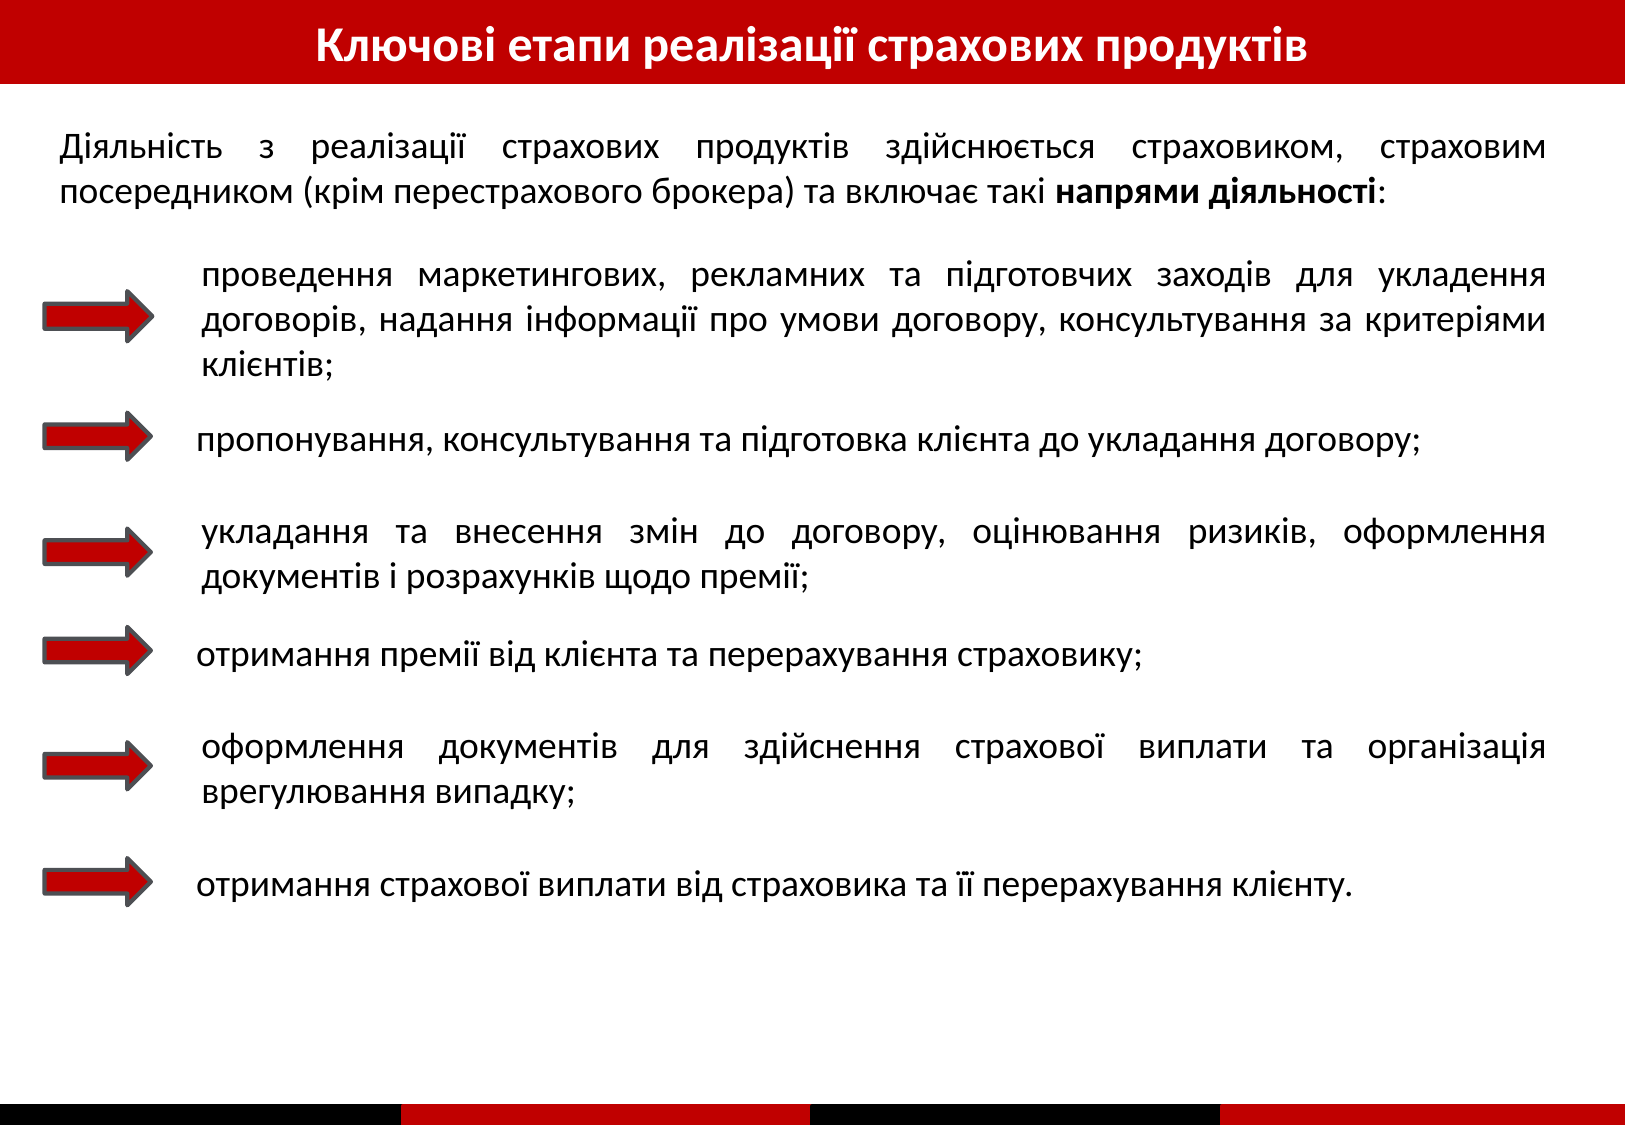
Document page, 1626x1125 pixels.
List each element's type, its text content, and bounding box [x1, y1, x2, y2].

text_box проведення маркетингових, рекламних та підготовчих заходів для укладення договорів, надання інформації про умови договору, консультування за критеріями клієнтів; [186, 241, 1563, 392]
text_box пропонування, консультування та підготовка клієнта до укладання договору; [181, 406, 1558, 467]
text_box [42, 624, 153, 677]
text_box укладання та внесення змін до договору, оцінювання ризиків, оформлення документів і розрахунків щодо премії; [186, 499, 1563, 604]
text_box [42, 526, 153, 578]
text_box оформлення документів для здійснення страхової виплати та організація врегулювання випадку; [186, 713, 1563, 819]
text_box [810, 1104, 1220, 1125]
text_box [42, 289, 155, 344]
text_box [42, 856, 153, 908]
text_box отримання страхової виплати від страховика та її перерахування клієнту. [181, 851, 1558, 912]
text_box отримання премії від клієнта та перерахування страховику; [181, 621, 1558, 681]
text_box Ключові етапи реалізації страхових продуктів [0, 0, 1625, 84]
text_box [401, 1104, 810, 1125]
text_box [1220, 1104, 1625, 1125]
text_box Діяльність з реалізації страхових продуктів здійснюється страховиком, страховим посередником (крім перестрахового брокера) та включає такі напрями діяльності: [44, 113, 1563, 264]
text_box [0, 1104, 401, 1125]
text_box [42, 740, 153, 792]
text_box [42, 410, 153, 462]
